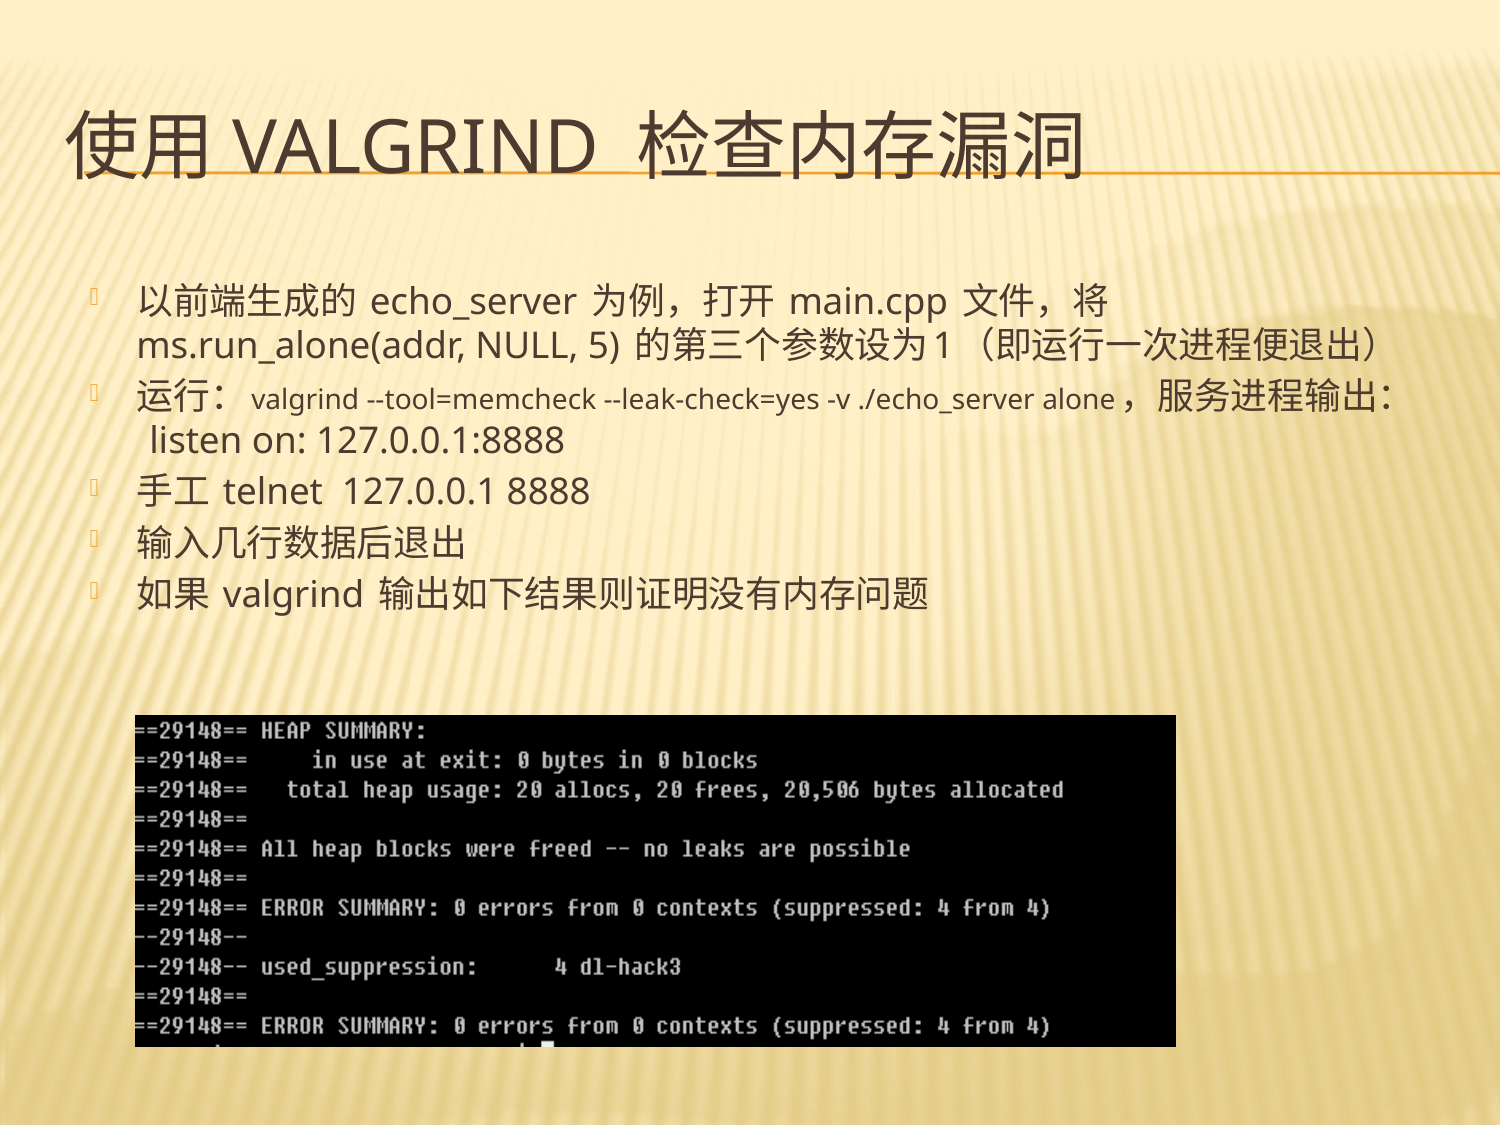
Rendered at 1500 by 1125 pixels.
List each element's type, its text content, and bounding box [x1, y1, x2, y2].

title 使用valgrind 检查内存漏洞 [50, 75, 1475, 213]
list 以前端生成的 echo_server 为例，打开 main.cpp 文件，将 ms.run_alone(addr, NULL, 5) 的第三个参数设为1（即运行一次进程便退出） 运行：valgrind --tool=memcheck --leak-check=yes -v ./echo_server alone，服务进程输出： listen on: 127.0.0.1:8888 手工 telnet 127.0.0.1 8888 输入几行数据后退出 如果 valgrind 输出如下结果则证明没有内存问题 [75, 270, 1425, 669]
picture [135, 715, 1176, 1048]
